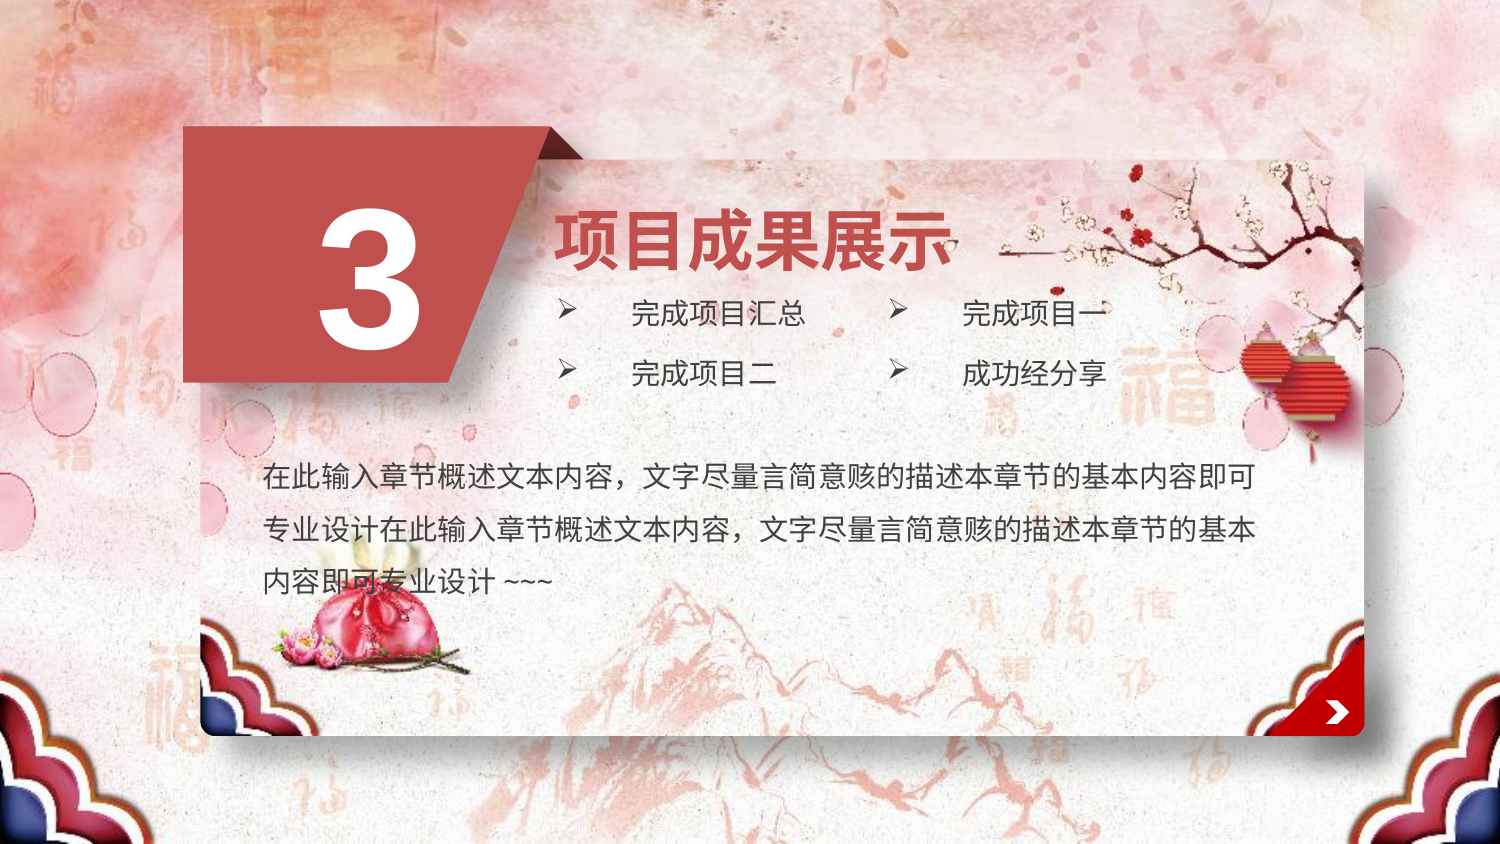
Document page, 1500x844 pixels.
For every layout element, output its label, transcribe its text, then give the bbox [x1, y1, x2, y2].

text_box 在此输入章节概述文本内容，文字尽量言简意赅的描述本章节的基本内容即可专业设计在此输入章节概述文本内容，文字尽量言简意赅的描述本章节的基本内容即可专业设计~~~ [247, 433, 1281, 606]
text_box 完成项目二 [541, 347, 793, 398]
text_box [1323, 698, 1352, 727]
text_box [200, 159, 1365, 737]
text_box [1268, 638, 1365, 737]
picture [0, 0, 1500, 844]
text_box [549, 126, 559, 134]
text_box 完成项目汇总 [541, 287, 822, 338]
text_box 3 [301, 140, 442, 396]
text_box 成功经分享 [872, 347, 1124, 398]
text_box 完成项目一 [872, 287, 1124, 338]
text_box 项目成果展示 [539, 191, 970, 287]
text_box [183, 126, 551, 383]
